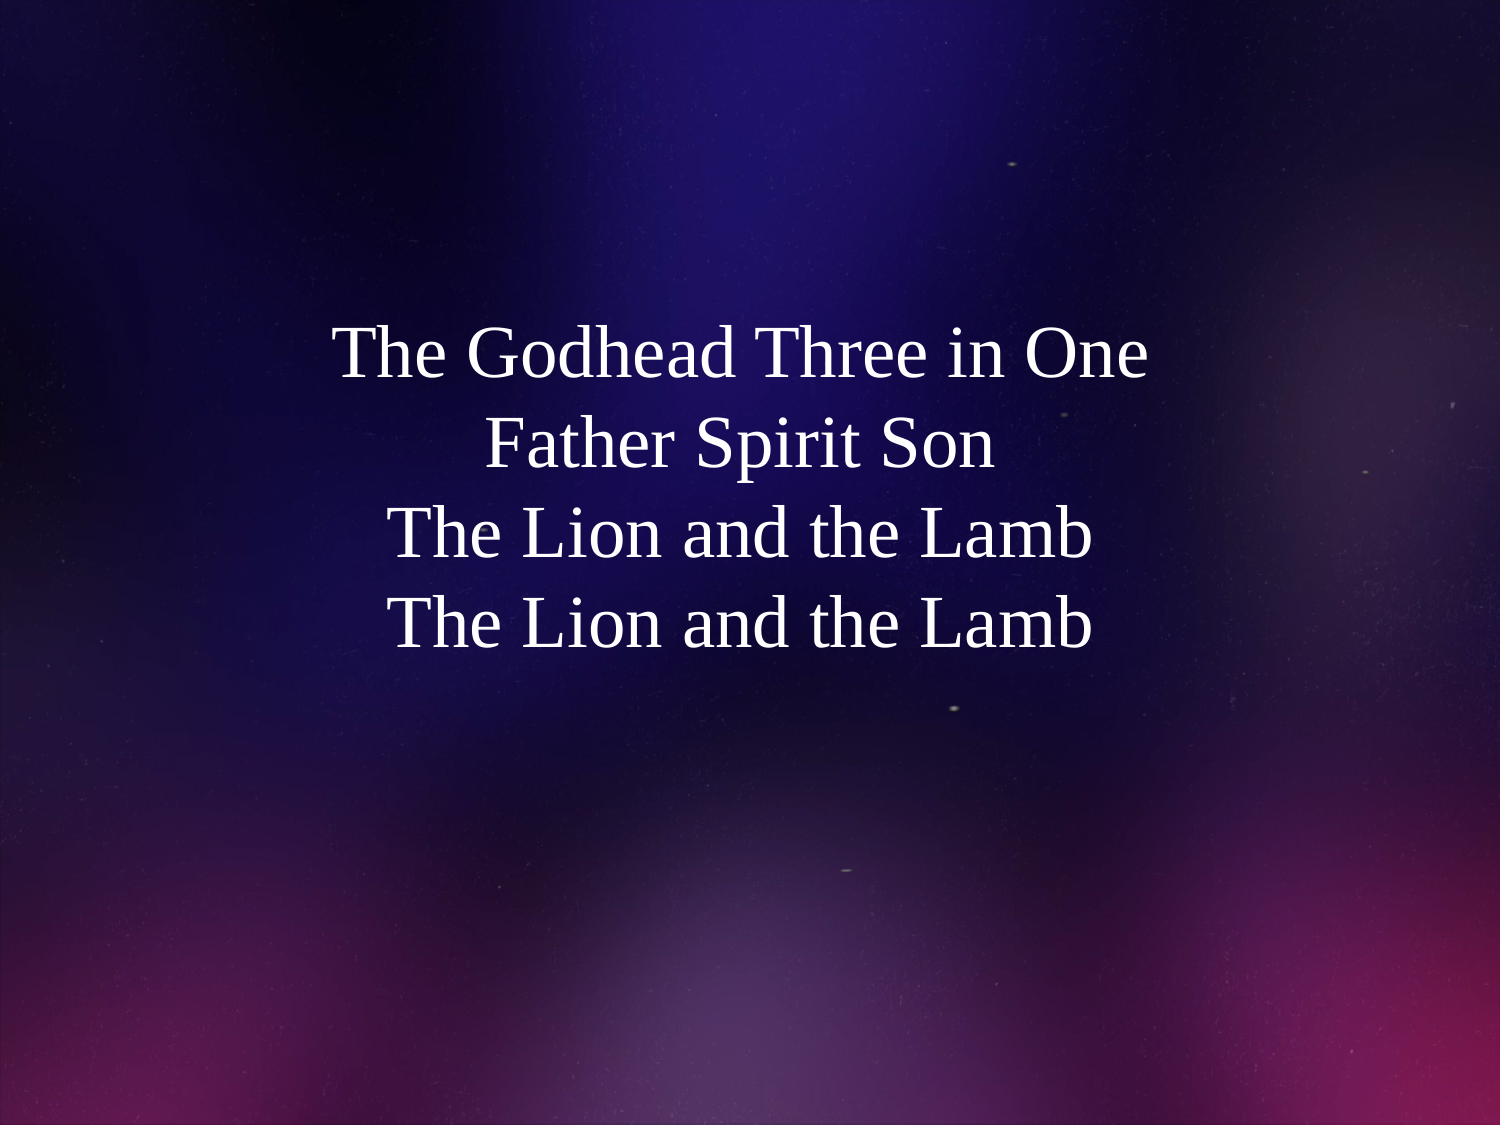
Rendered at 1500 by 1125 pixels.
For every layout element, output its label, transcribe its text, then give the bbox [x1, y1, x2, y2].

title The Godhead Three in One Father Spirit Son The Lion and the Lamb The Lion and the Lamb [112, 434, 1388, 622]
picture [0, 0, 1500, 1125]
